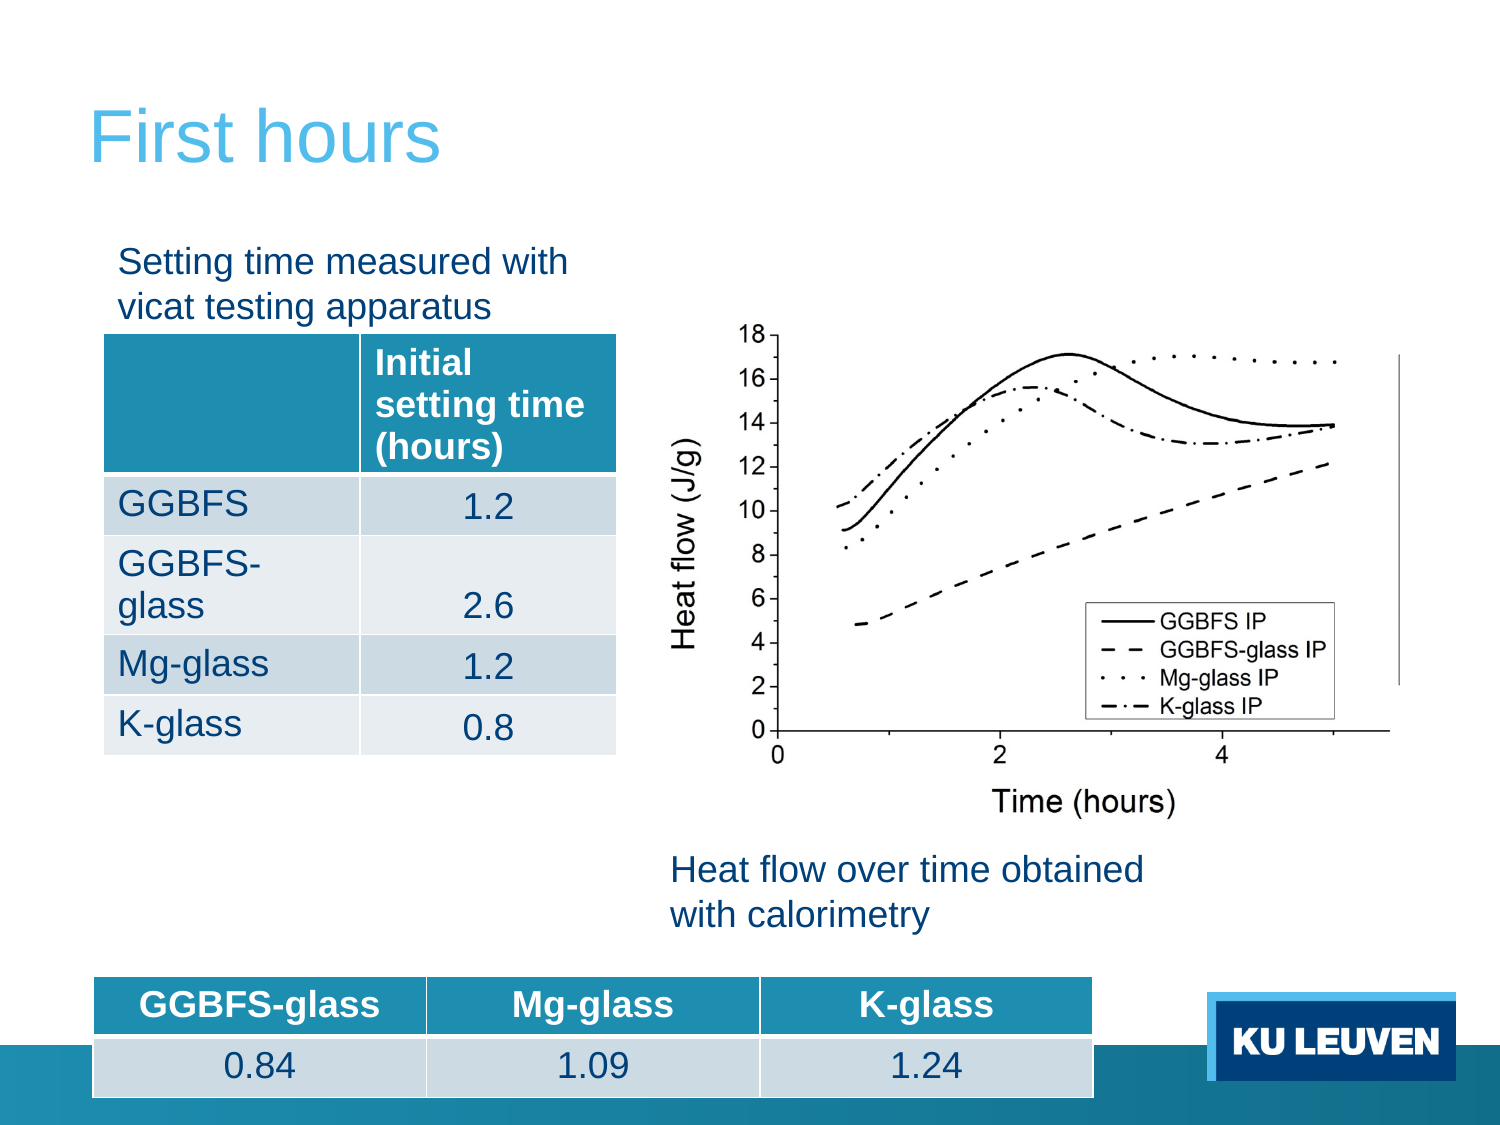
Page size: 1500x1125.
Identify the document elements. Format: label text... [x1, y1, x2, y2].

table_cell 1.2 [361, 477, 616, 535]
picture [655, 299, 1400, 839]
table_cell 0.8 [361, 696, 616, 755]
table_cell 1.2 [361, 635, 616, 694]
table_cell GGBFS [104, 477, 359, 535]
text_box Setting time measured with vicat testing apparatus [102, 229, 617, 335]
picture [1207, 992, 1456, 1081]
table_header K-glass [761, 977, 1092, 1034]
text_box Heat flow over time obtained with calorimetry [655, 846, 1170, 943]
table_cell K-glass [104, 696, 359, 755]
table_header Initial setting time (hours) [361, 335, 616, 472]
table_cell Mg-glass [104, 635, 359, 694]
table_header GGBFS-glass [94, 977, 426, 1034]
table_cell 0.84 [94, 1039, 426, 1097]
table_header Mg-glass [427, 977, 759, 1034]
table_header [104, 335, 359, 472]
title First hours [88, 29, 1456, 178]
table_cell 2.6 [361, 536, 616, 634]
table_cell GGBFS-glass [104, 536, 359, 634]
table_cell 1.09 [427, 1039, 759, 1097]
table_cell 1.24 [761, 1039, 1092, 1097]
